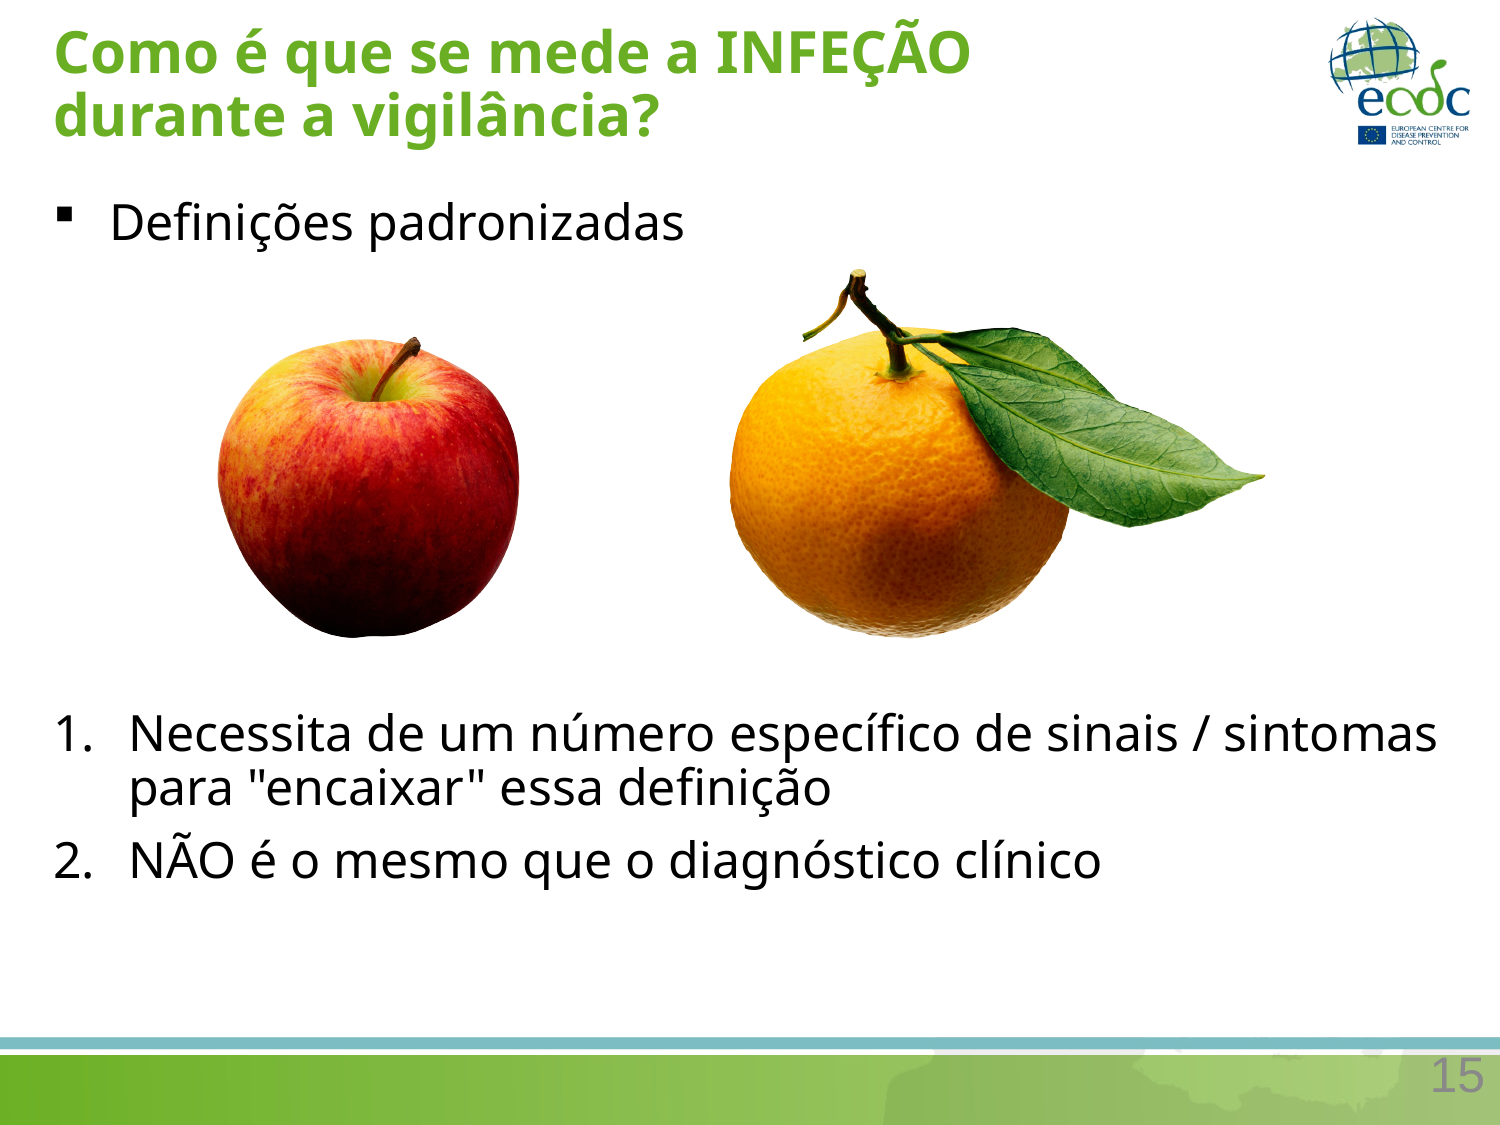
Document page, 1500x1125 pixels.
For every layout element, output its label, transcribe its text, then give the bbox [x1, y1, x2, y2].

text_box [215, 263, 1270, 643]
picture [0, 1037, 1500, 1125]
slide_number 15 [1149, 1042, 1500, 1103]
picture [1328, 17, 1473, 148]
list Definições padronizadas Necessita de um número específico de sinais / sintomas para "encaixar" essa definição NÃO é o mesmo que o diagnóstico clínico [53, 196, 1452, 1024]
title Como é que se mede a INFEÇÃO durante a vigilância? [53, 23, 1404, 159]
